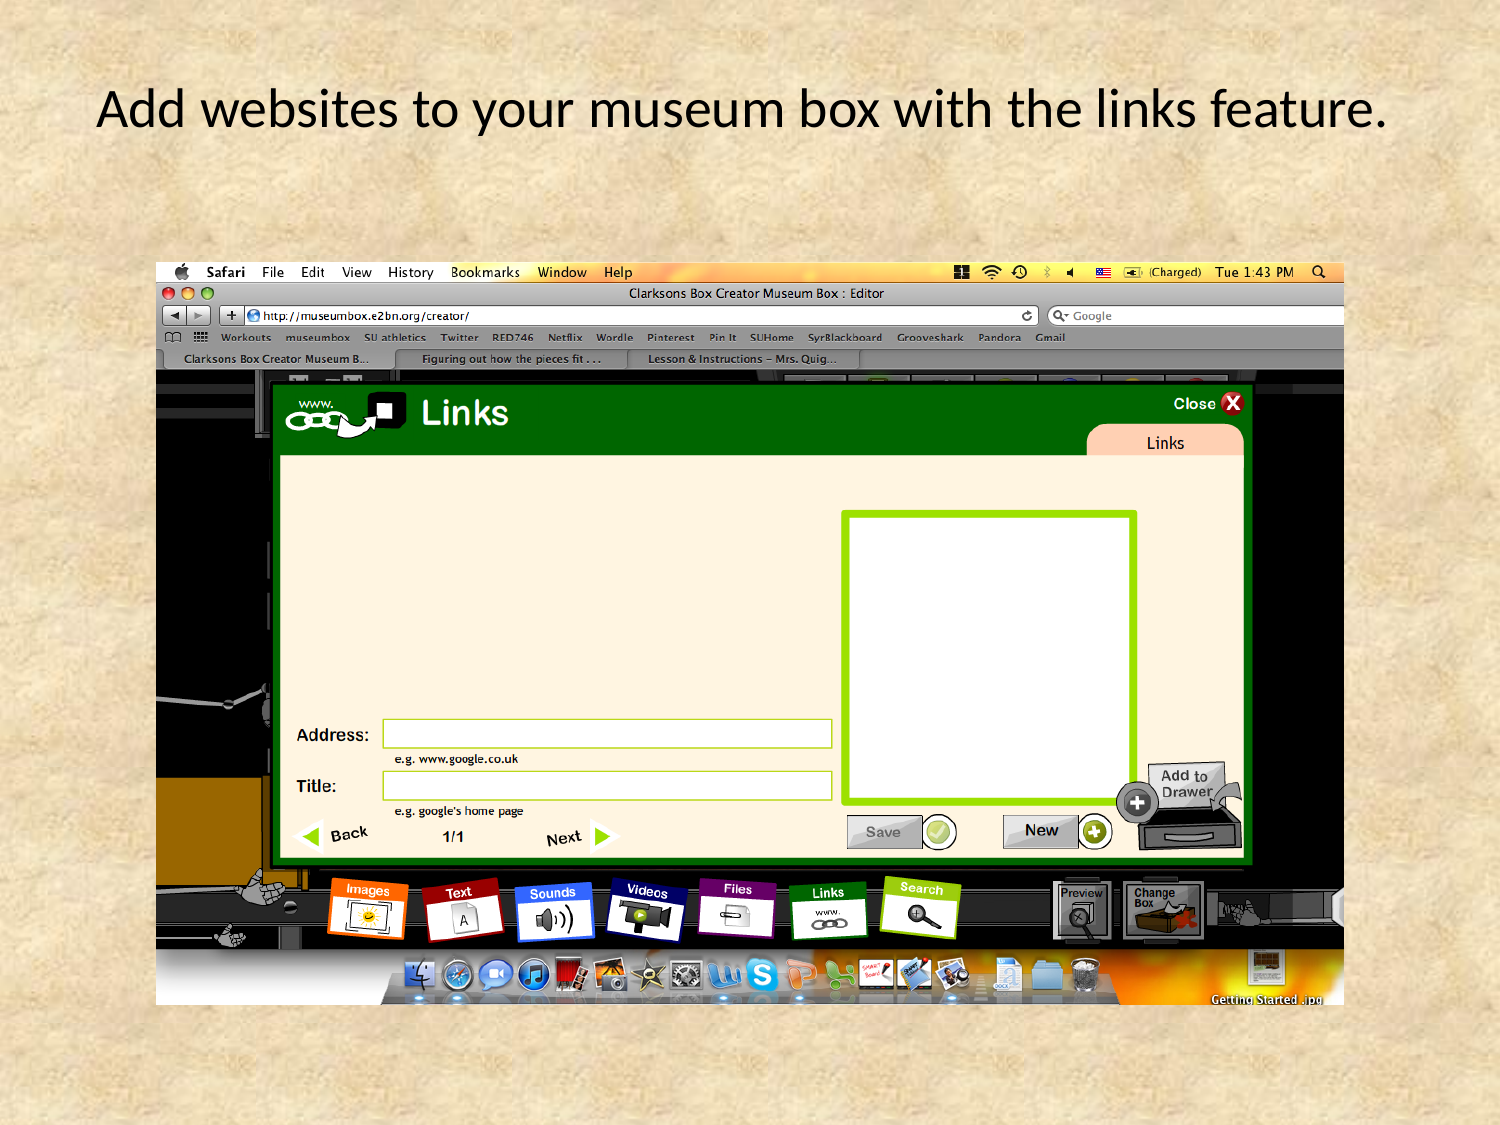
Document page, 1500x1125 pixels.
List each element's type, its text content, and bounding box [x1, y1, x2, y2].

title Add websites to your museum box with the links feature. [75, 45, 1425, 233]
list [155, 262, 1345, 1006]
picture [0, 0, 1500, 1125]
